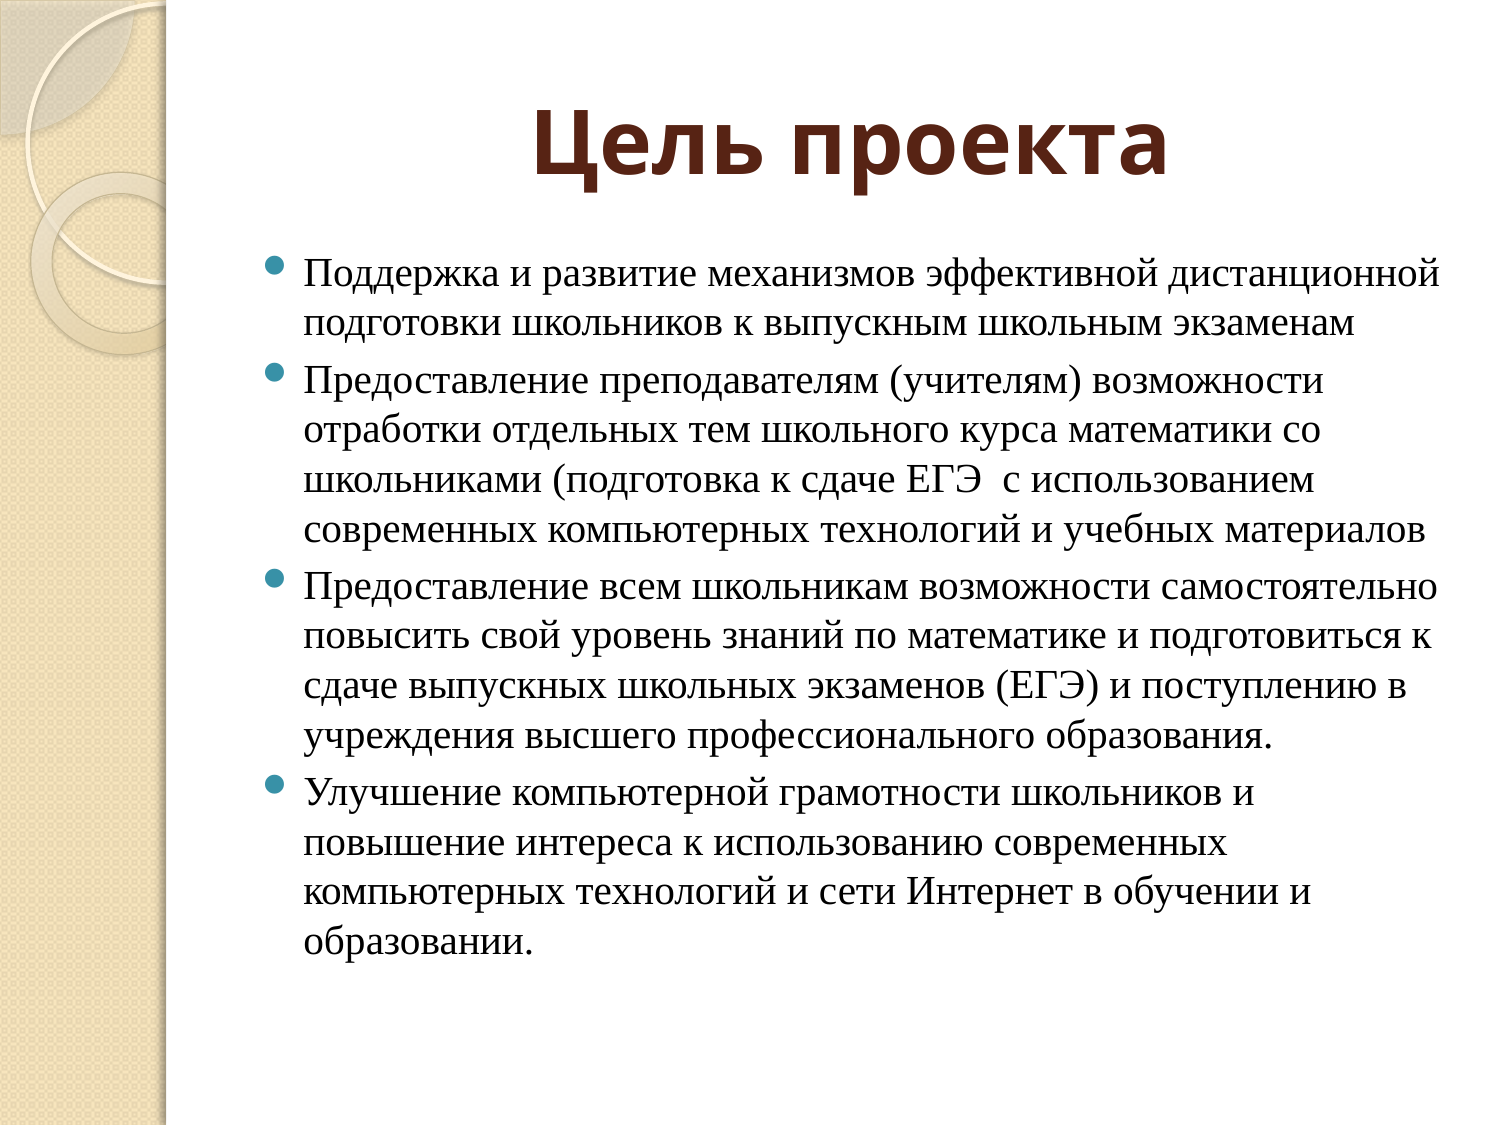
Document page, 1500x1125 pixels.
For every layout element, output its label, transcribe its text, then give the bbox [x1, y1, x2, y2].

title Цель проекта [235, 45, 1466, 233]
list Поддержка и развитие механизмов эффективной дистанционной подготовки школьников к выпускным школьным экзаменам Предоставление преподавателям (учителям) возможности отработки отдельных тем школьного курса математики со школьниками (подготовка к сдаче ЕГЭ с использованием современных компьютерных технологий и учебных материалов Предоставление всем школьникам возможности самостоятельно повысить свой уровень знаний по математике и подготовиться к сдаче выпускных школьных экзаменов (ЕГЭ) и поступлению в учреждения высшего профессионального образования. Улучшение компьютерной грамотности школьников и повышение интереса к использованию современных компьютерных технологий и сети Интернет в обучении и образовании. [235, 237, 1466, 1079]
